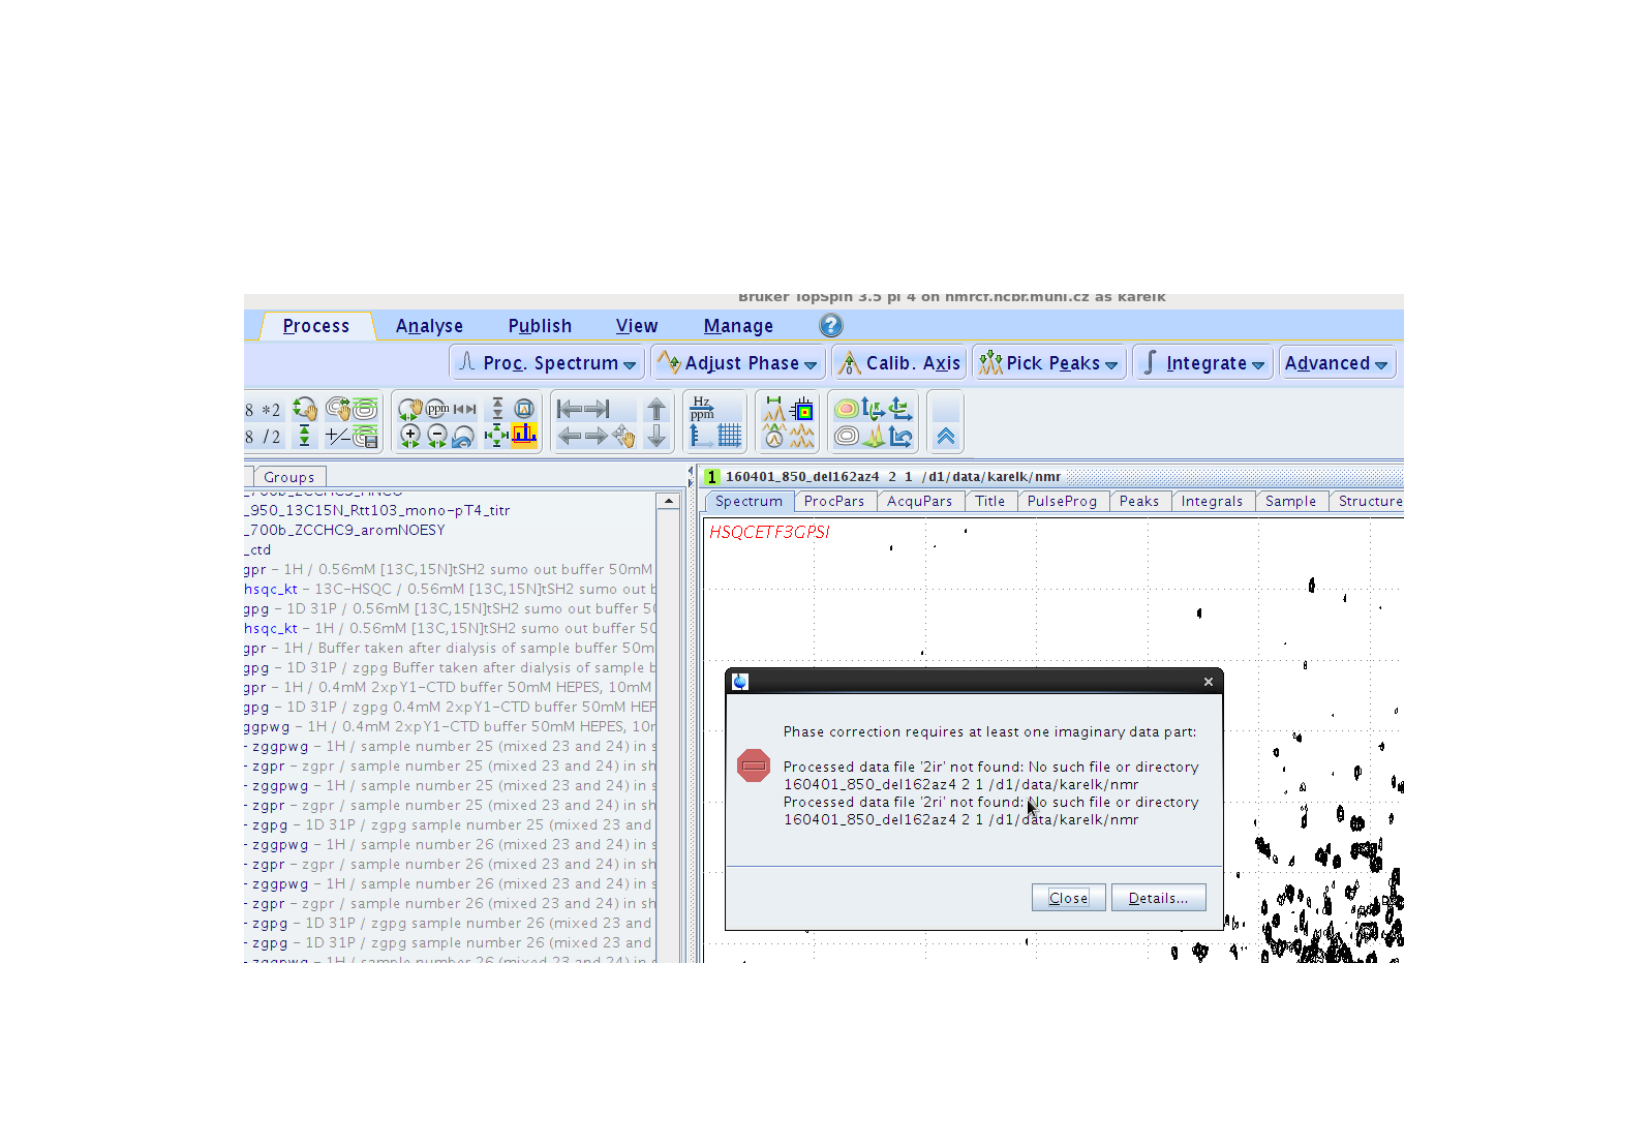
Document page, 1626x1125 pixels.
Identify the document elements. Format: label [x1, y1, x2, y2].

picture [244, 294, 1404, 963]
